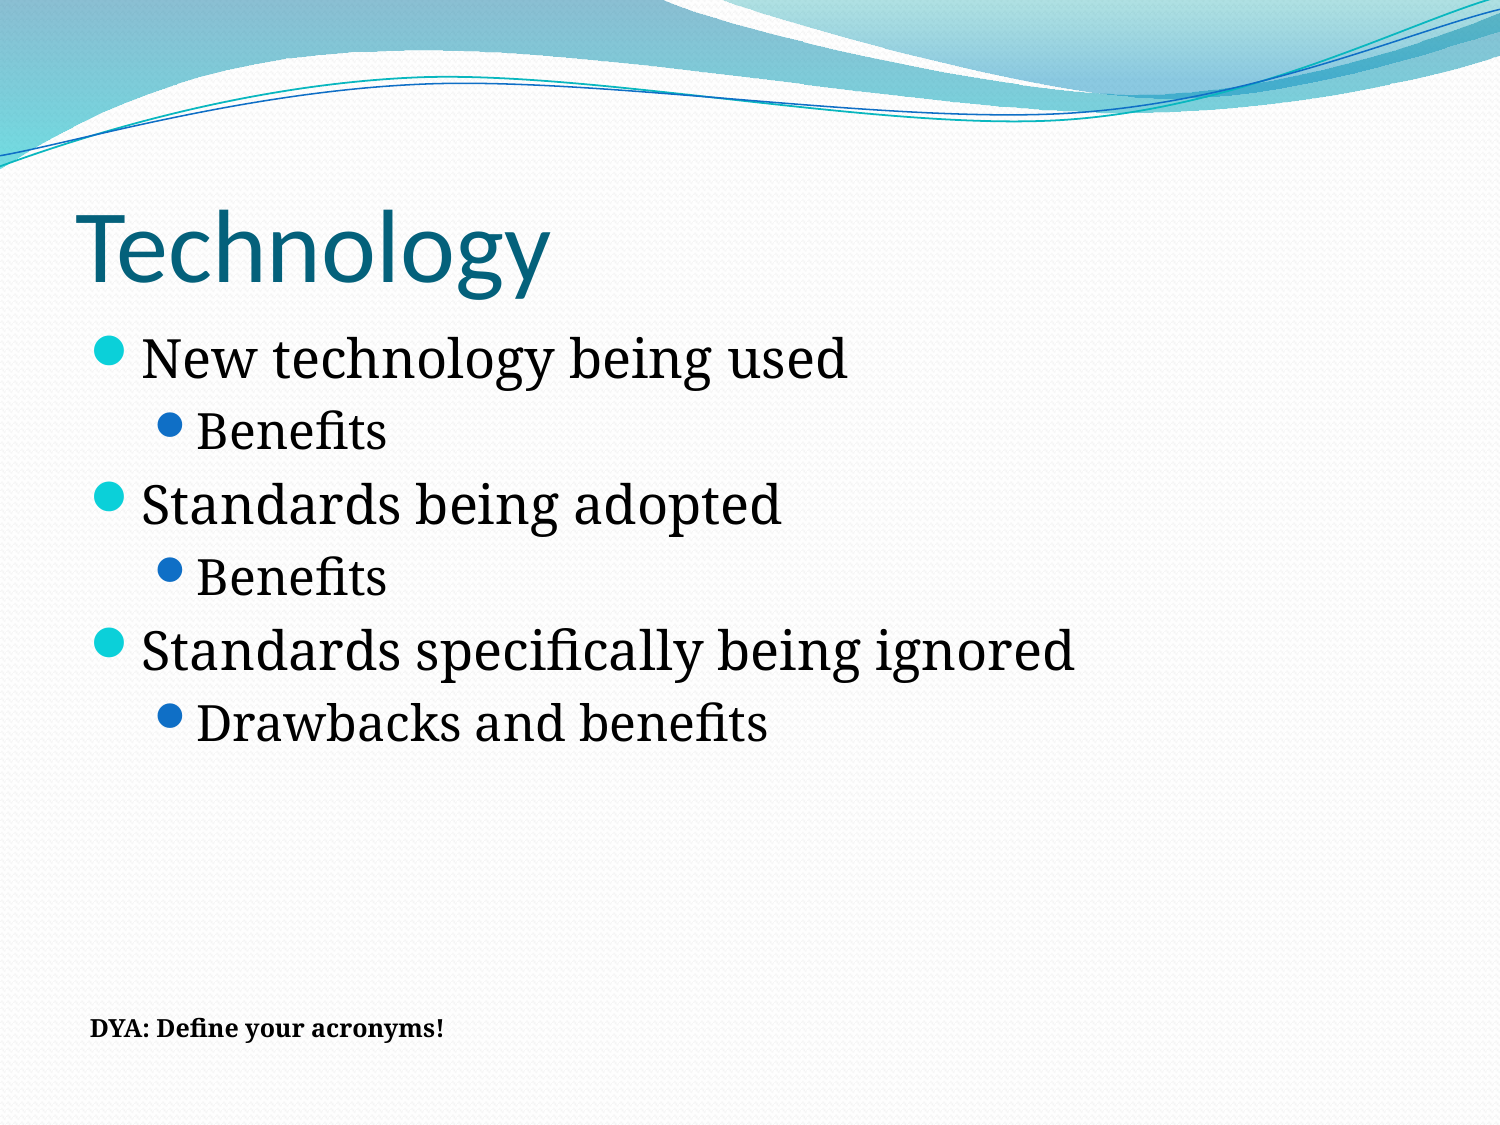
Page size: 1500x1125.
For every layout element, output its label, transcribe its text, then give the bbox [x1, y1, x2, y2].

text_box DYA: Define your acronyms! [74, 1004, 1425, 1088]
title Technology [75, 115, 1425, 303]
list New technology being used Benefits Standards being adopted Benefits Standards specifically being ignored Drawbacks and benefits [75, 317, 1425, 1004]
